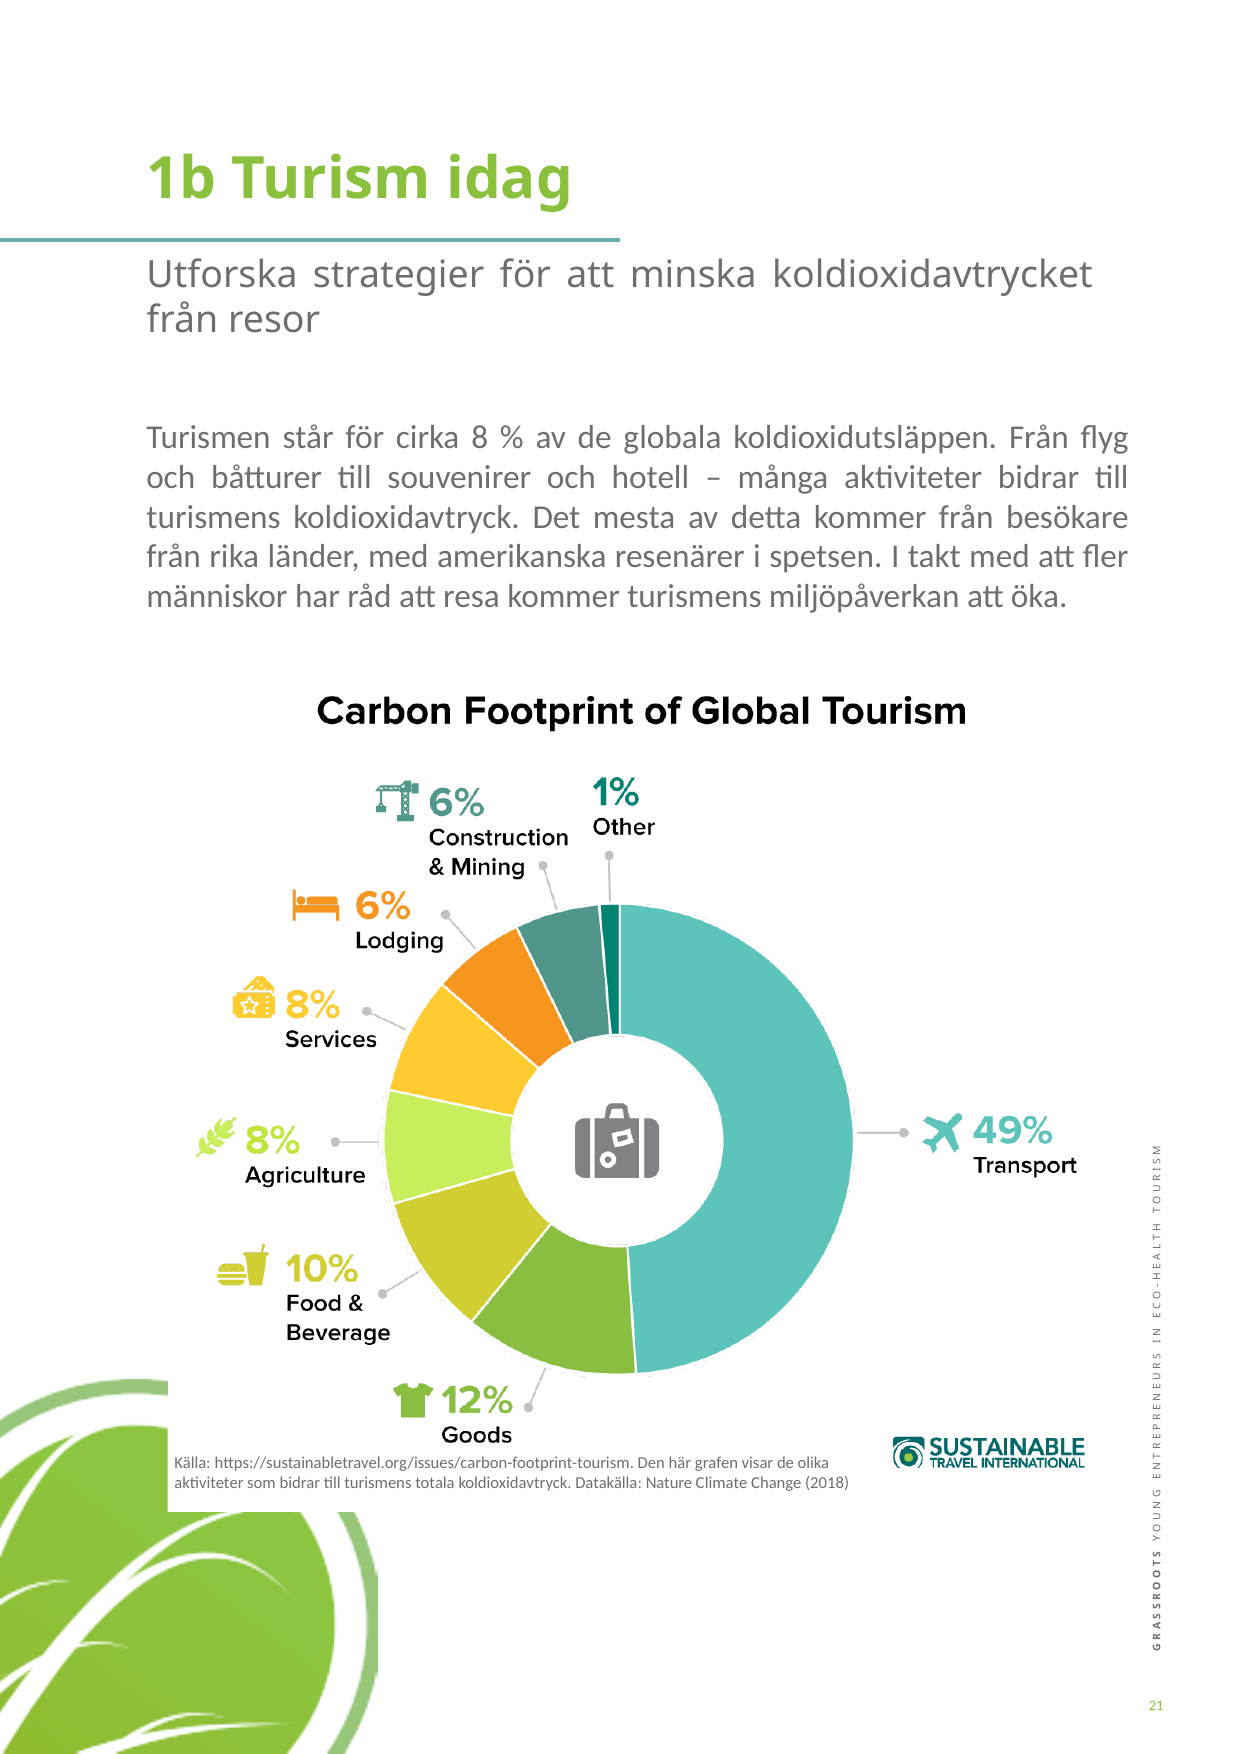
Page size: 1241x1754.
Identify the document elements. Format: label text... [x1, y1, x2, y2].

picture [167, 660, 1109, 1497]
list Turismen står för cirka 8 % av de globala koldioxidutsläppen. Från flyg och båtturer till souvenirer och hotell – många aktiviteter bidrar till turismens koldioxidavtryck. Det mesta av detta kommer från besökare från rika länder, med amerikanska resenärer i spetsen. I takt med att fler människor har råd att resa kommer turismens miljöpåverkan att öka. [131, 407, 1146, 1622]
slide_number 21 [1125, 1666, 1187, 1743]
list Utforska strategier för att minska koldioxidavtrycket från resor [131, 242, 1109, 371]
list 1b Turism idag [131, 132, 1109, 242]
text_box Källa: https://sustainabletravel.org/issues/carbon-footprint-tourism. Den här grafen visar de olika aktiviteter som bidrar till turismens totala koldioxidavtryck. Datakälla: Nature Climate Change (2018) [159, 1444, 897, 1500]
